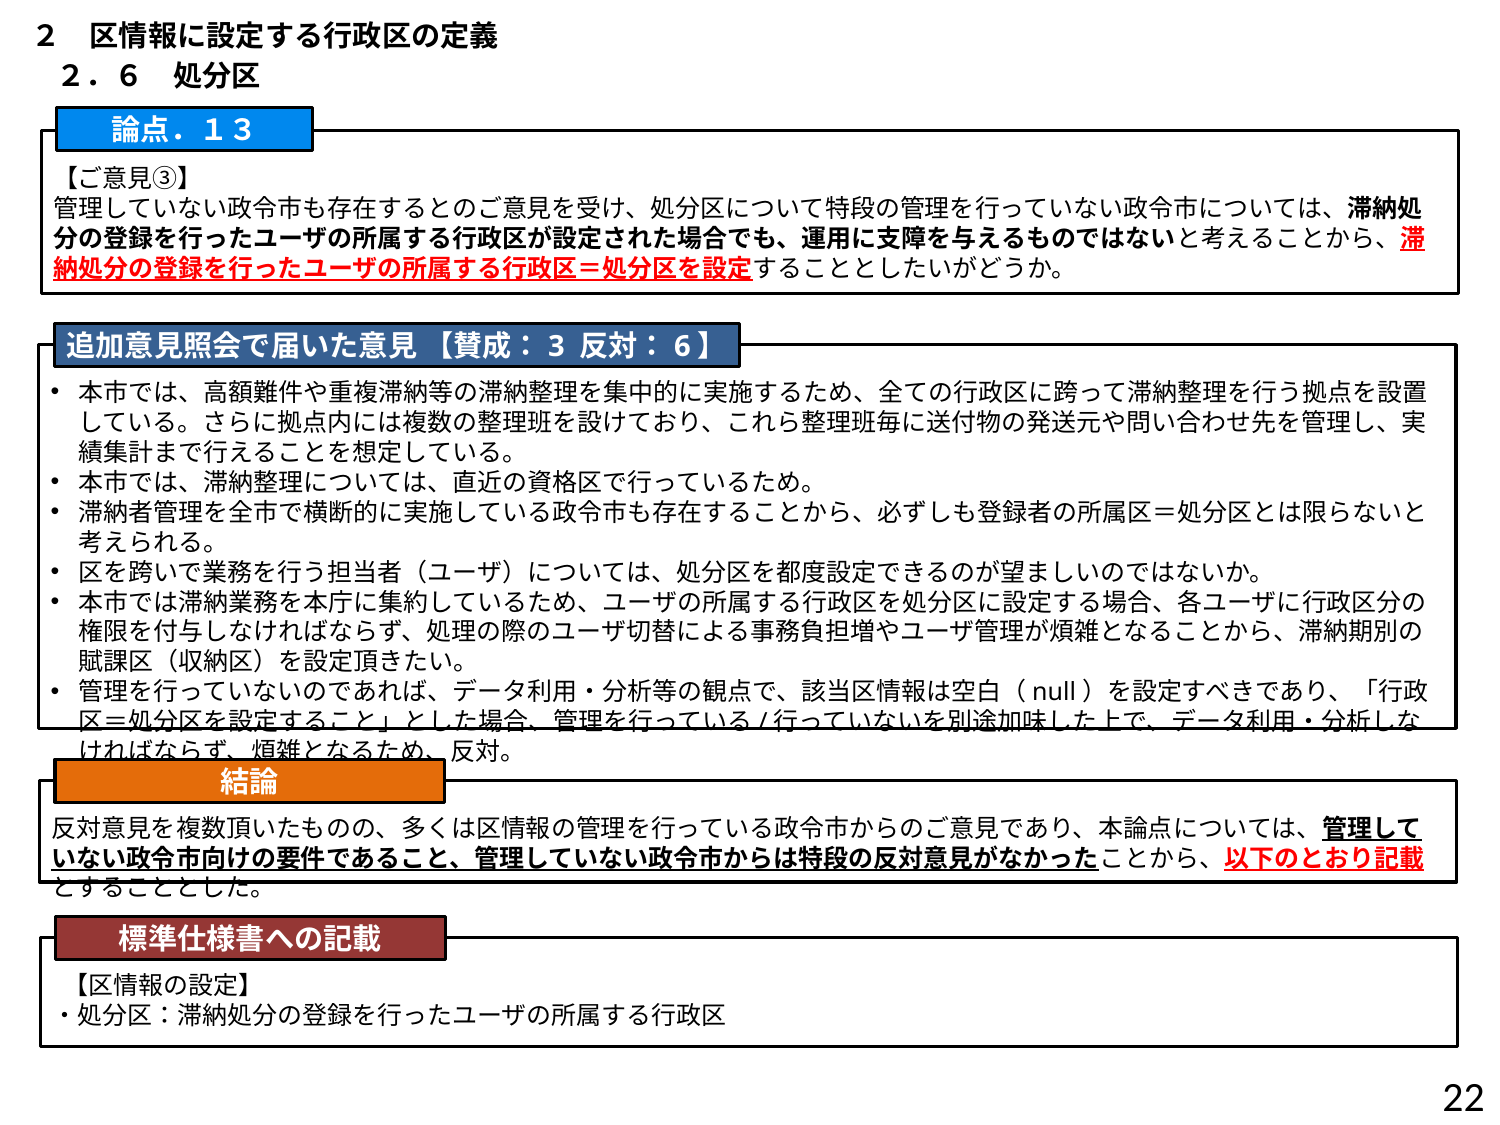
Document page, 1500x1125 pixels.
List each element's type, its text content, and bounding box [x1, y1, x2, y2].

text_box ２．６ 処分区 [41, 42, 1464, 89]
text_box 論点．１３ [55, 105, 315, 152]
slide_number 21 [1149, 1065, 1500, 1125]
text_box 結論 [53, 757, 447, 804]
text_box 【区情報の設定】 ・処分区：滞納処分の登録を行ったユーザの所属する行政区 [40, 937, 1458, 1047]
text_box 反対意見を複数頂いたものの、多くは区情報の管理を行っている政令市からのご意見であり、本論点については、管理していない政令市向けの要件であること、管理していない政令市からは特段の反対意見がなかったことから、以下のとおり記載とすることとした。 [39, 780, 1457, 882]
text_box 【ご意見③】 管理していない政令市も存在するとのご意見を受け、処分区について特段の管理を行っていない政令市については、滞納処分の登録を行ったユーザの所属する行政区が設定された場合でも、運用に支障を与えるものではないと考えることから、滞納処分の登録を行ったユーザの所属する行政区＝処分区を設定することとしたいがどうか。 [41, 130, 1459, 294]
text_box 追加意見照会で届いた意見 【賛成：3 反対：6】 [52, 321, 741, 369]
text_box 本市では、高額難件や重複滞納等の滞納整理を集中的に実施するため、全ての行政区に跨って滞納整理を行う拠点を設置している。さらに拠点内には複数の整理班を設けており、これら整理班毎に送付物の発送元や問い合わせ先を管理し、実績集計まで行えることを想定している。 本市では、滞納整理については、直近の資格区で行っているため。 滞納者管理を全市で横断的に実施している政令市も存在することから、必ずしも登録者の所属区＝処分区とは限らないと考えられる。 区を跨いで業務を行う担当者（ユーザ）については、処分区を都度設定できるのが望ましいのではないか。 本市では滞納業務を本庁に集約しているため、ユーザの所属する行政区を処分区に設定する場合、各ユーザに行政区分の権限を付与しなければならず、処理の際のユーザ切替による事務負担増やユーザ管理が煩雑となることから、滞納期別の賦課区（収納区）を設定頂きたい。 管理を行っていないのであれば、データ利用・分析等の観点で、該当区情報は空白（null）を設定すべきであり、「行政区＝処分区を設定すること」とした場合、管理を行っている/行っていないを別途加味した上で、データ利用・分析しなければならず、煩雑となるため、反対。 [38, 344, 1457, 729]
text_box ２ 区情報に設定する行政区の定義 [16, 2, 1440, 49]
text_box 標準仕様書への記載 [54, 914, 448, 962]
